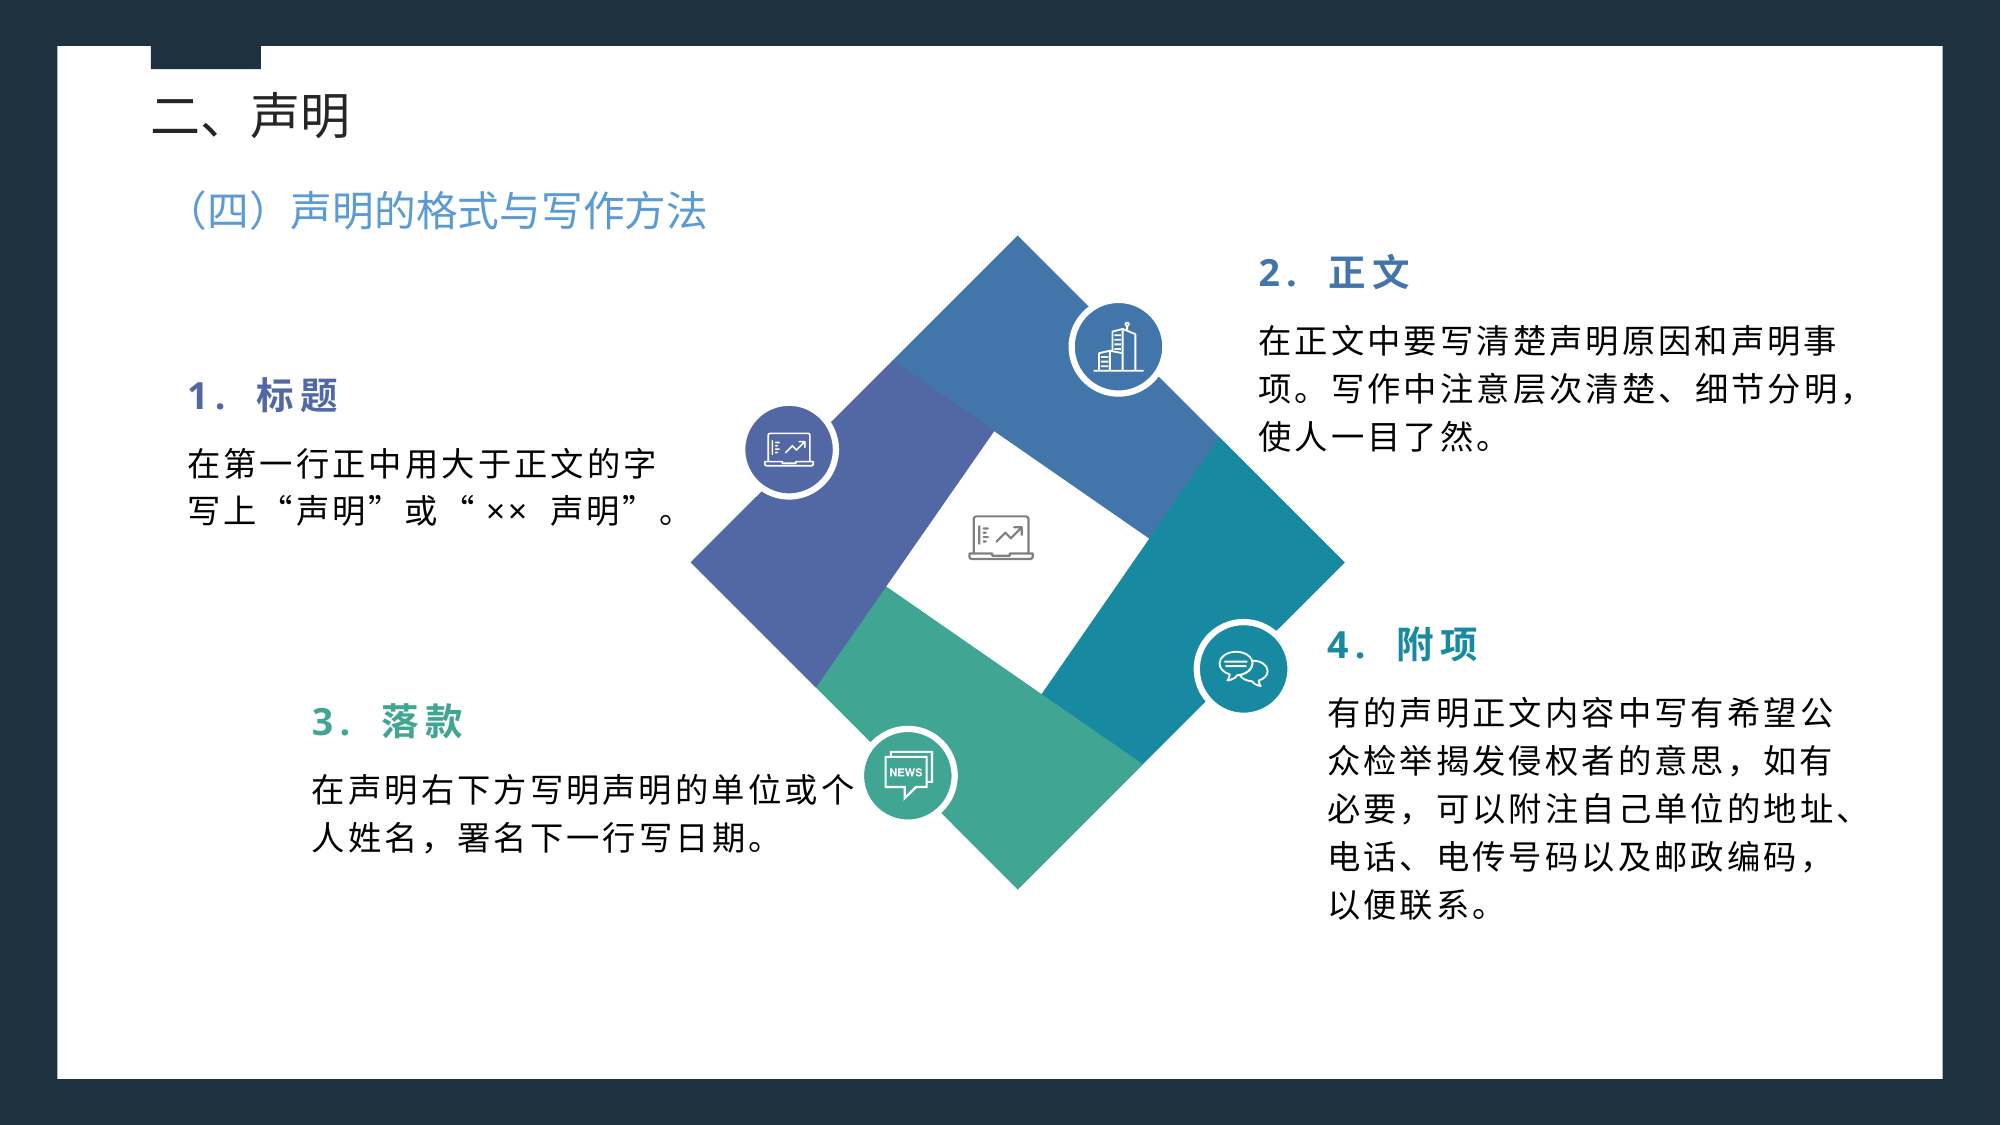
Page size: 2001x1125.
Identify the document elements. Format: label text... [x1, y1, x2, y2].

text_box 在声明右下方写明声明的单位或个人姓名，署名下一行写日期。 [297, 761, 885, 887]
text_box [1093, 321, 1144, 372]
text_box [689, 358, 997, 681]
text_box [764, 432, 815, 467]
text_box [823, 586, 1145, 891]
text_box [741, 401, 837, 498]
text_box 4. 附项 [1312, 604, 1844, 678]
text_box 有的声明正文内容中写有希望公众检举揭发侵权者的意思，如有必要，可以附注自己单位的地址、电话、电传号码以及邮政编码，以便联系。 [1312, 684, 1876, 950]
text_box [893, 234, 1219, 539]
text_box （四）声明的格式与写作方法 [150, 152, 991, 243]
text_box [1195, 621, 1292, 717]
text_box 在正文中要写清楚声明原因和声明事项。写作中注意层次清楚、细节分明，使人一目了然。 [1243, 312, 1876, 467]
text_box 3. 落款 [297, 681, 831, 756]
text_box [1218, 650, 1269, 687]
text_box [884, 750, 934, 801]
text_box [1041, 435, 1346, 764]
text_box 二、声明 [150, 77, 622, 152]
text_box [968, 515, 1034, 561]
text_box [862, 727, 956, 824]
text_box [1070, 298, 1167, 395]
text_box 1. 标题 [172, 354, 706, 429]
text_box 2. 正文 [1243, 232, 1776, 307]
text_box 在第一行正中用大于正文的字写上“声明”或“×× 声明”。 [172, 434, 706, 560]
